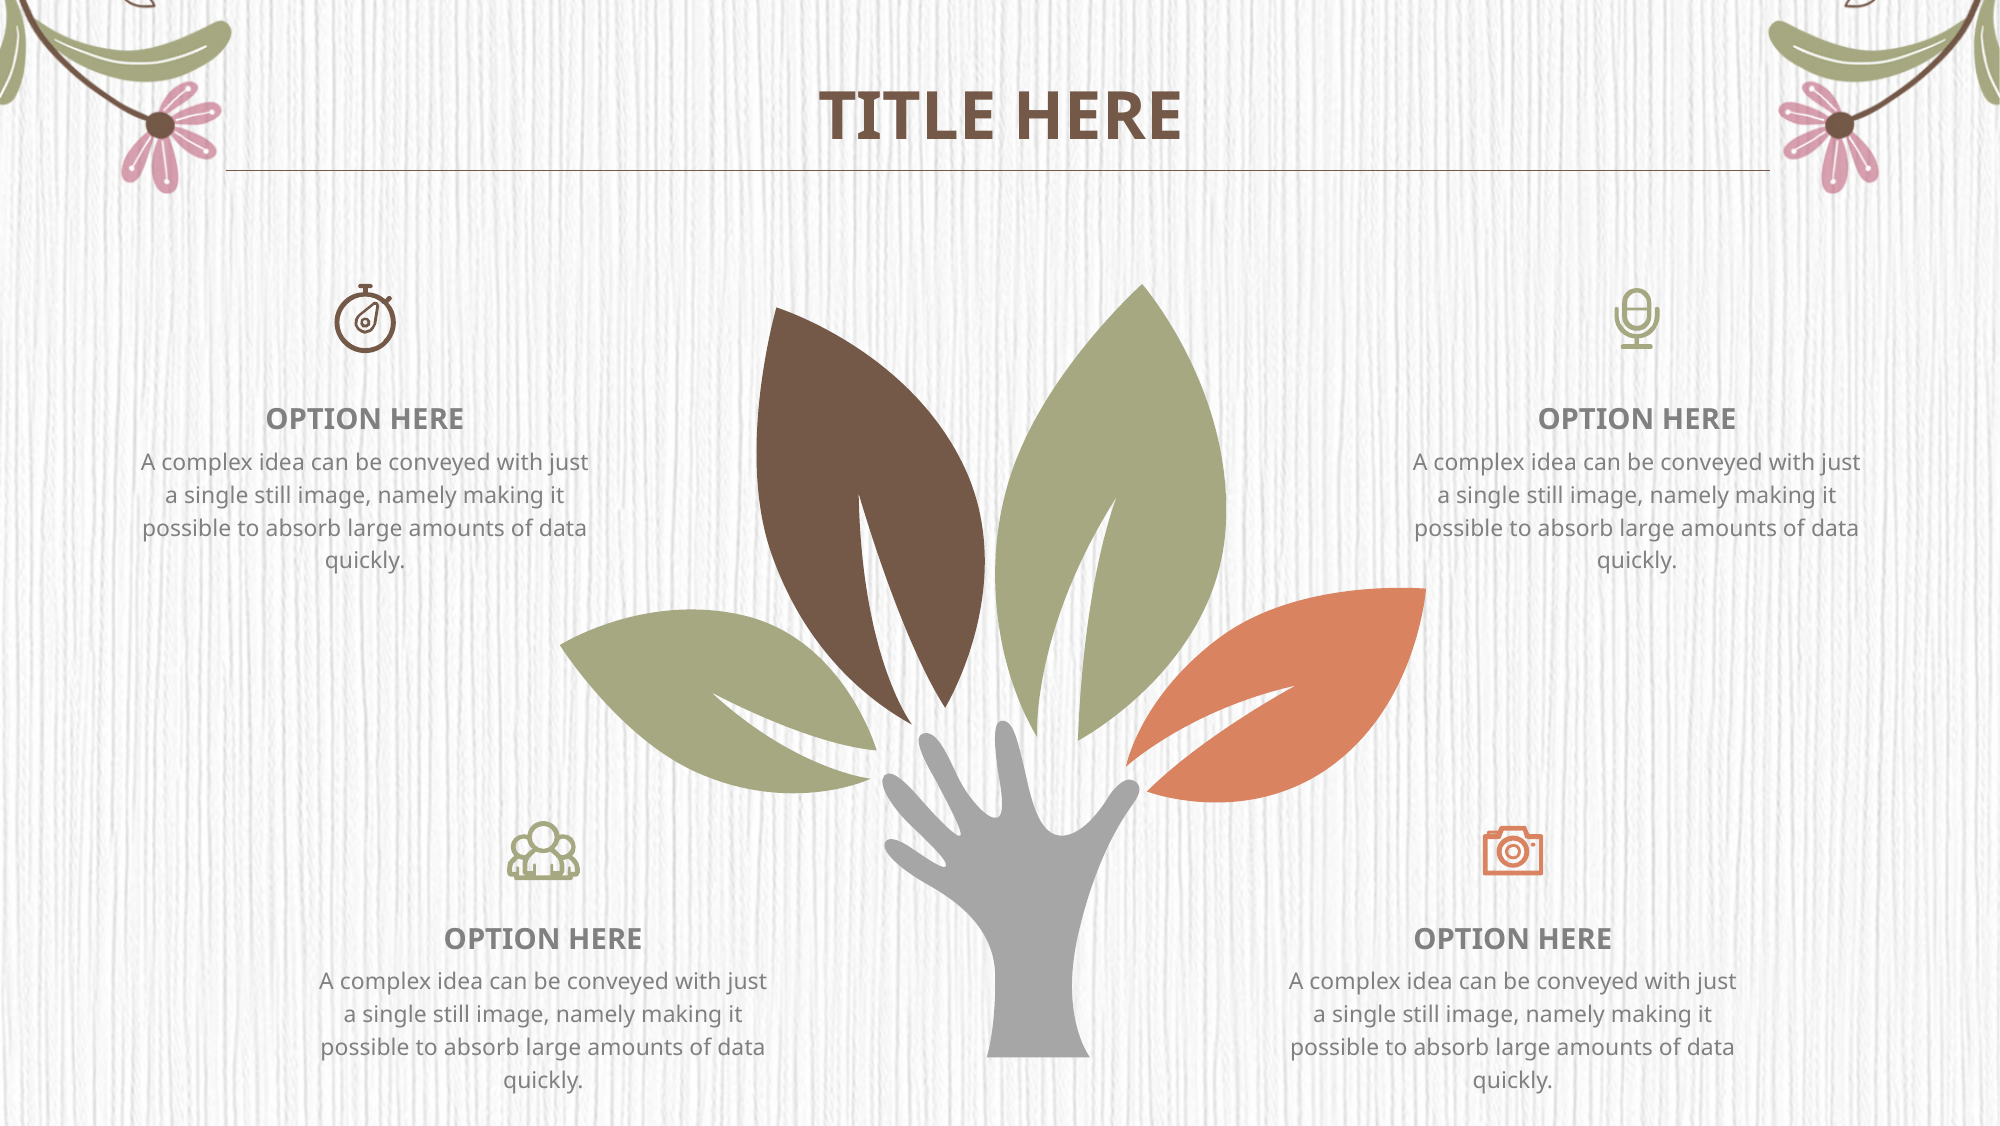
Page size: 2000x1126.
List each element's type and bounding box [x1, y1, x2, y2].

picture [0, 0, 2000, 1126]
text_box [226, 67, 1771, 171]
text_box [138, 283, 1865, 1096]
